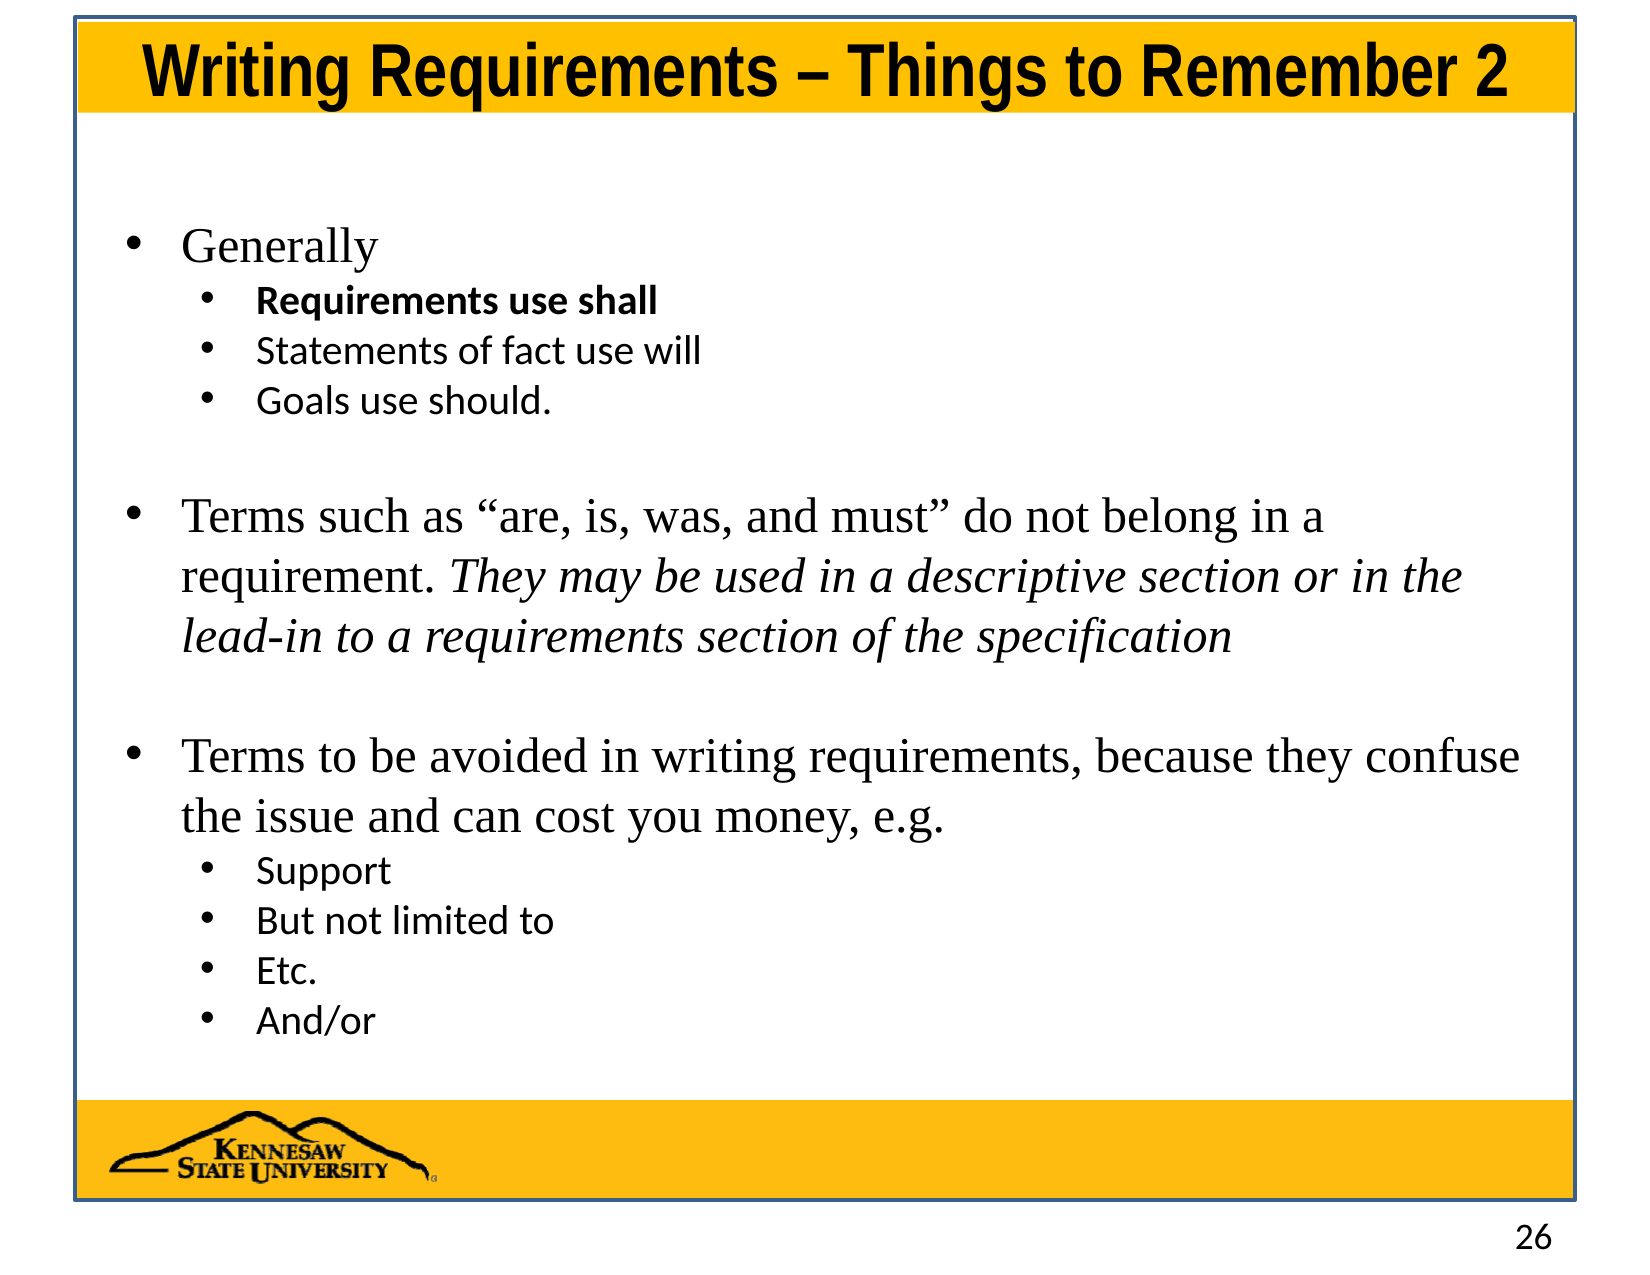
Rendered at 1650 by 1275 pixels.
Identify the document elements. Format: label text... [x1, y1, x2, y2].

picture [108, 1111, 437, 1184]
title Writing Requirements – Things to Remember 2 [77, 21, 1575, 113]
list Generally Requirements use shall Statements of fact use will Goals use should. Terms such as “are, is, was, and must” do not belong in a requirement. They may be used in a descriptive section or in the lead-in to a requirements section of the specification Terms to be avoided in writing requirements, because they confuse the issue and can cost you money, e.g. Support But not limited to Etc. And/or [125, 137, 1575, 1067]
